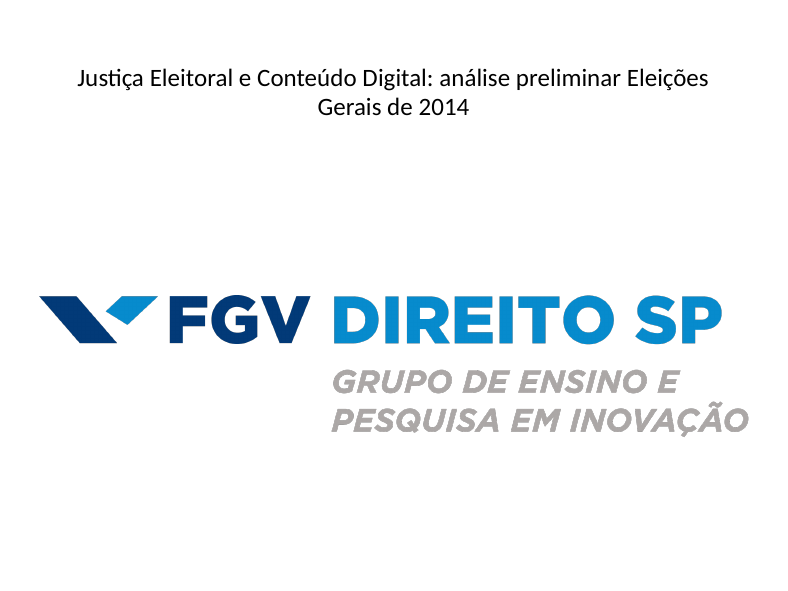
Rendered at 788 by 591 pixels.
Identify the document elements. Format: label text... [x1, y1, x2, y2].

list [39, 205, 749, 528]
title Justiça Eleitoral e Conteúdo Digital: análise preliminar Eleições Gerais de 2014 [39, 23, 749, 159]
